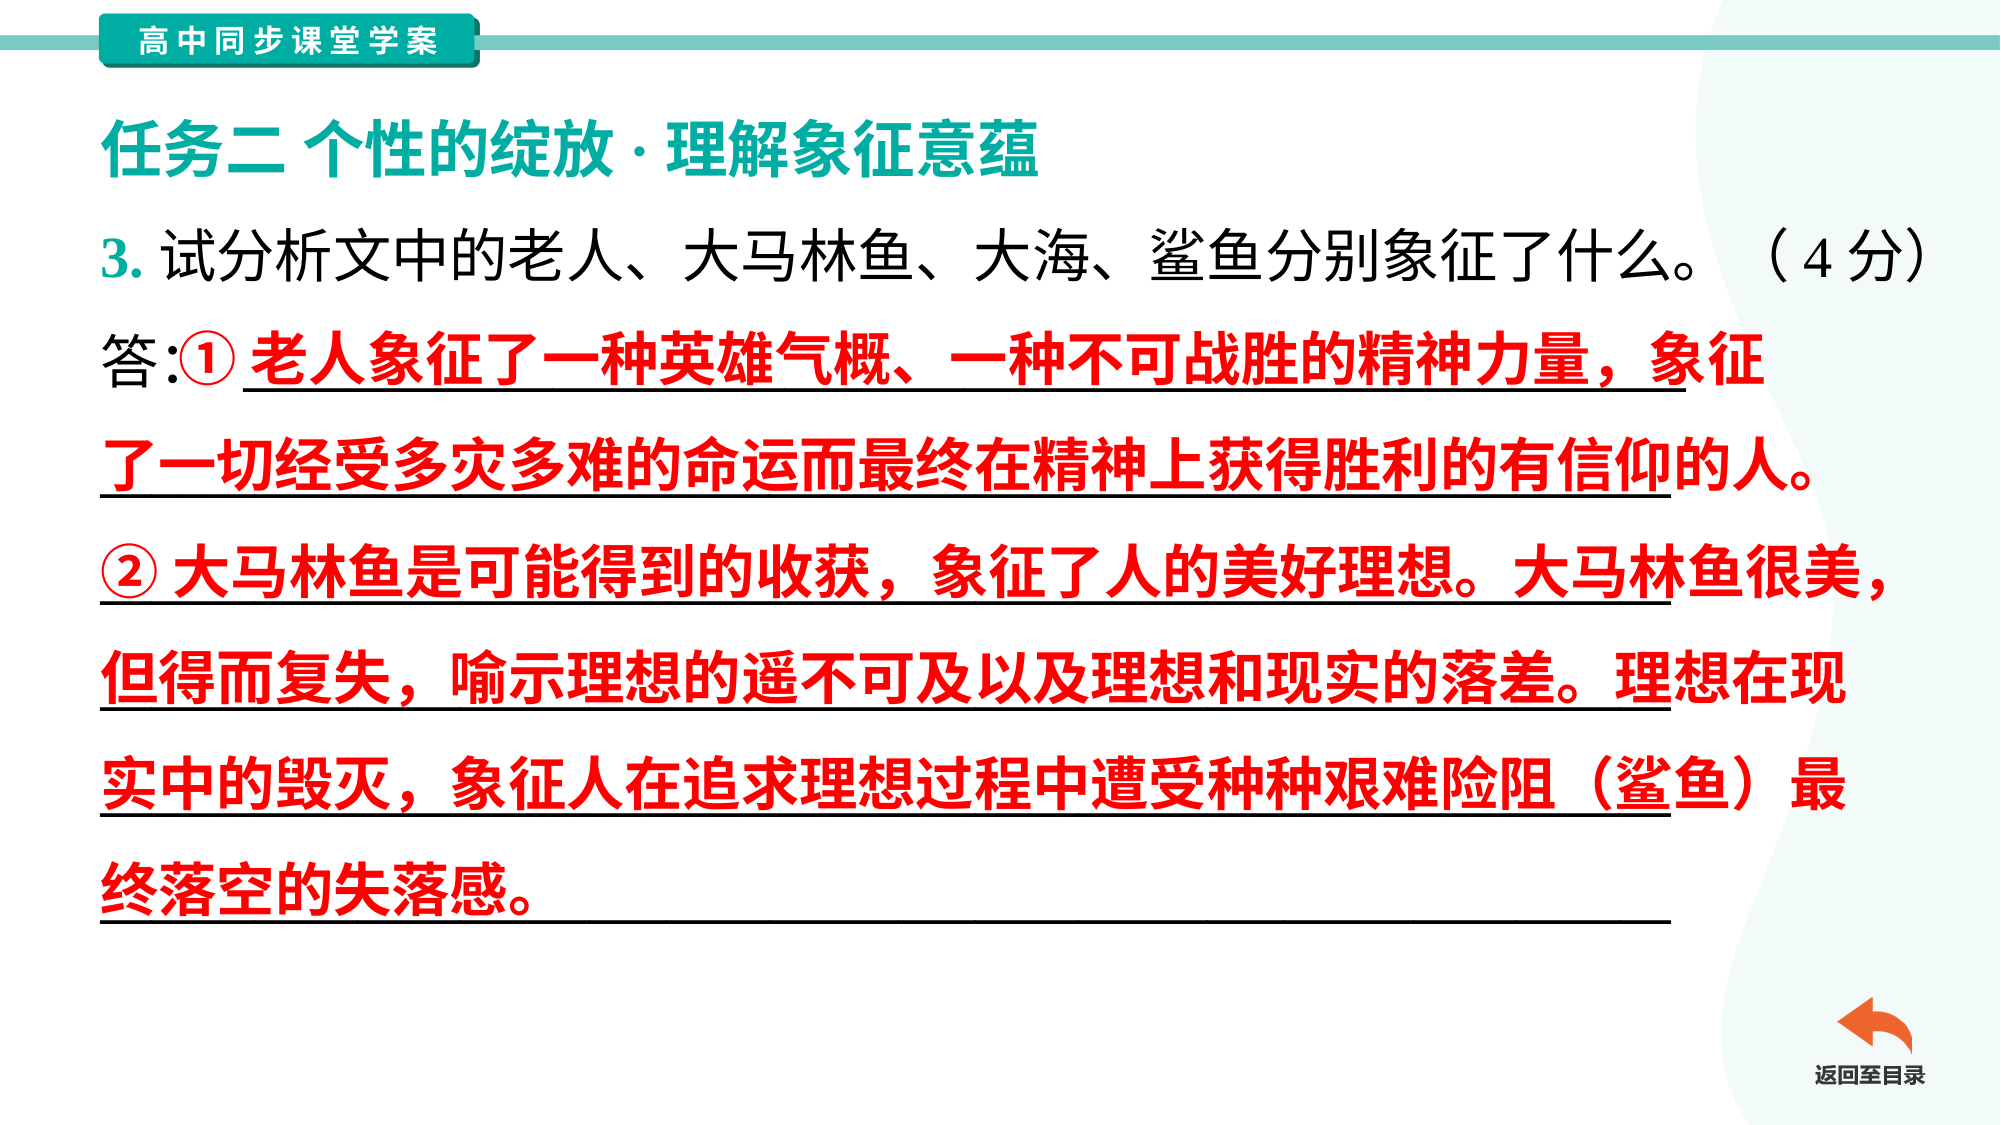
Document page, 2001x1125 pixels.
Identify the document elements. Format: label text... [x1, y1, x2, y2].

picture [0, 0, 2000, 1125]
text_box 任务二 个性的绽放·理解象征意蕴 [100, 76, 1899, 182]
text_box 3.试分析文中的老人、大马林鱼、大海、鲨鱼分别象征了什么。（4分） 答： ________________________________________________________ _____________________________________________________________ _____________________________________________________________ _____________________________________________________________ _____________________________________________________________ _____________________________________________________________ [100, 182, 1899, 285]
text_box ①老人象征了一种英雄气概、一种不可战胜的精神力量，象征 了一切经受多灾多难的命运而最终在精神上获得胜利的有信仰的人。 ②大马林鱼是可能得到的收获，象征了人的美好理想。大马林鱼很美， 但得而复失，喻示理想的遥不可及以及理想和现实的落差。理想在现 实中的毁灭，象征人在追求理想过程中遭受种种艰难险阻（鲨鱼）最 终落空的失落感。 [100, 285, 1899, 924]
